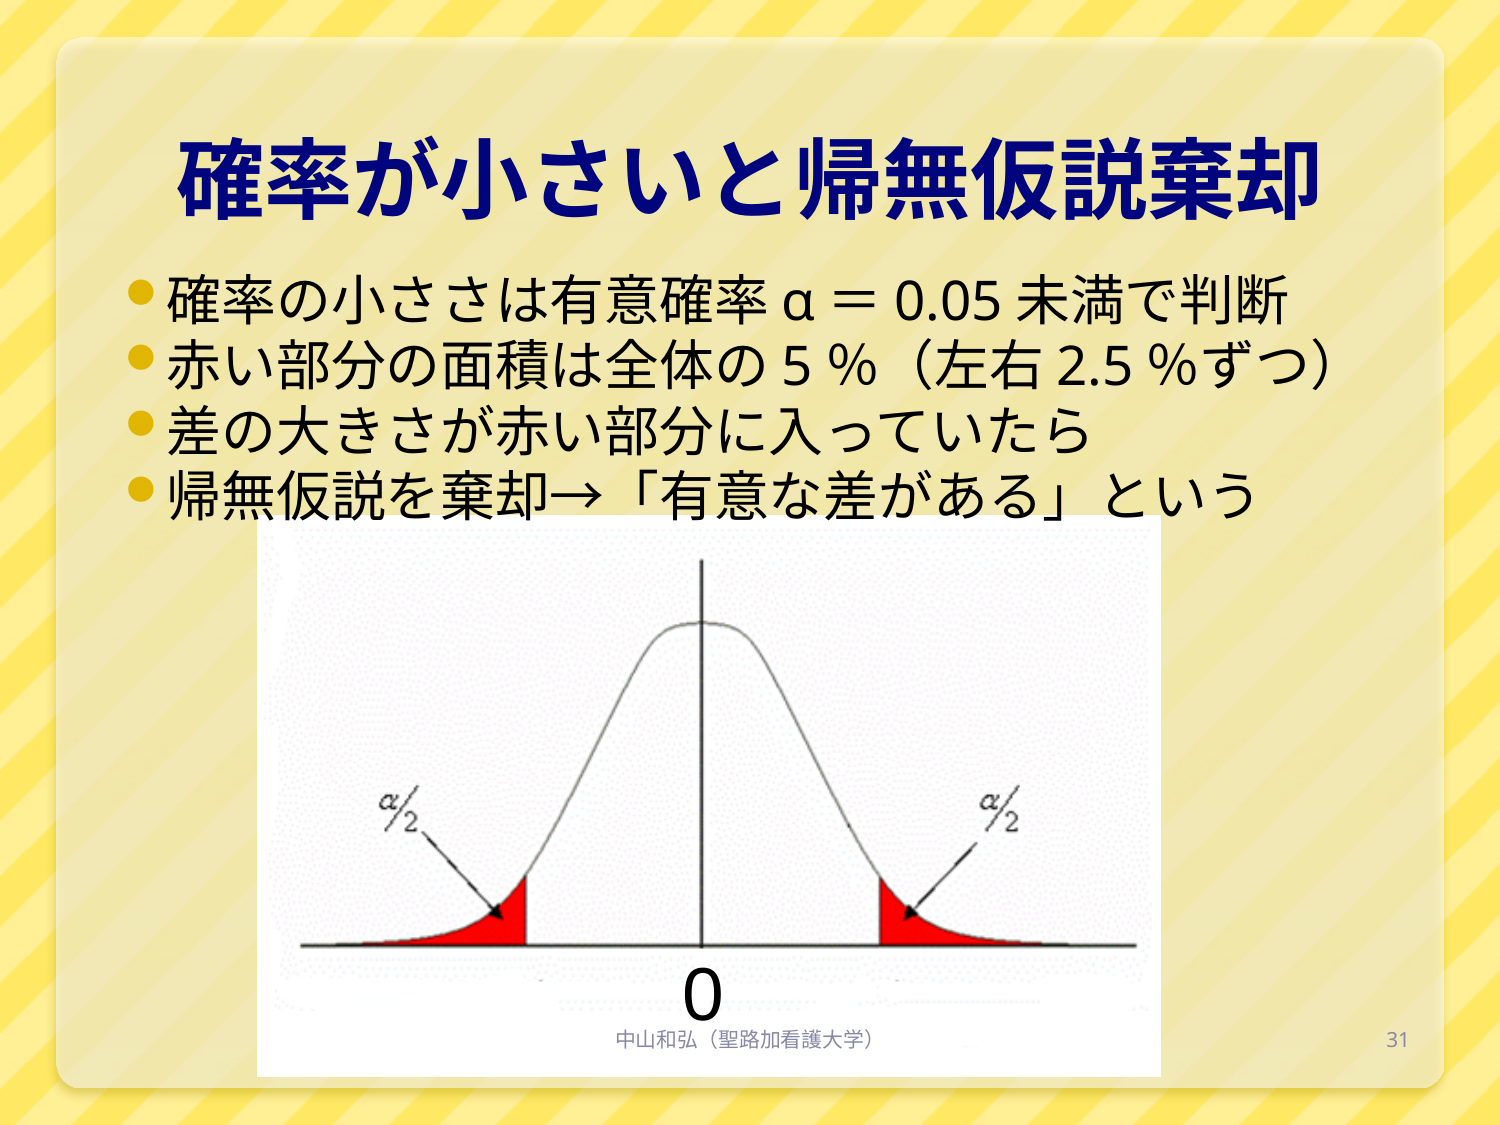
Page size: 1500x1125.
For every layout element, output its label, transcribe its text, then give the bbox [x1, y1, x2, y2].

title 確率が小さいと帰無仮説棄却 [75, 50, 1425, 238]
text_box ｒ2 [0, 0, 1500, 1125]
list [257, 515, 1161, 1077]
slide_number 31 [1163, 1019, 1425, 1080]
list 確率の小ささは有意確率α＝0.05未満で判断 赤い部分の面積は全体の5％（左右2.5％ずつ） 差の大きさが赤い部分に入っていたら 帰無仮説を棄却→「有意な差がある」という [117, 257, 1393, 583]
